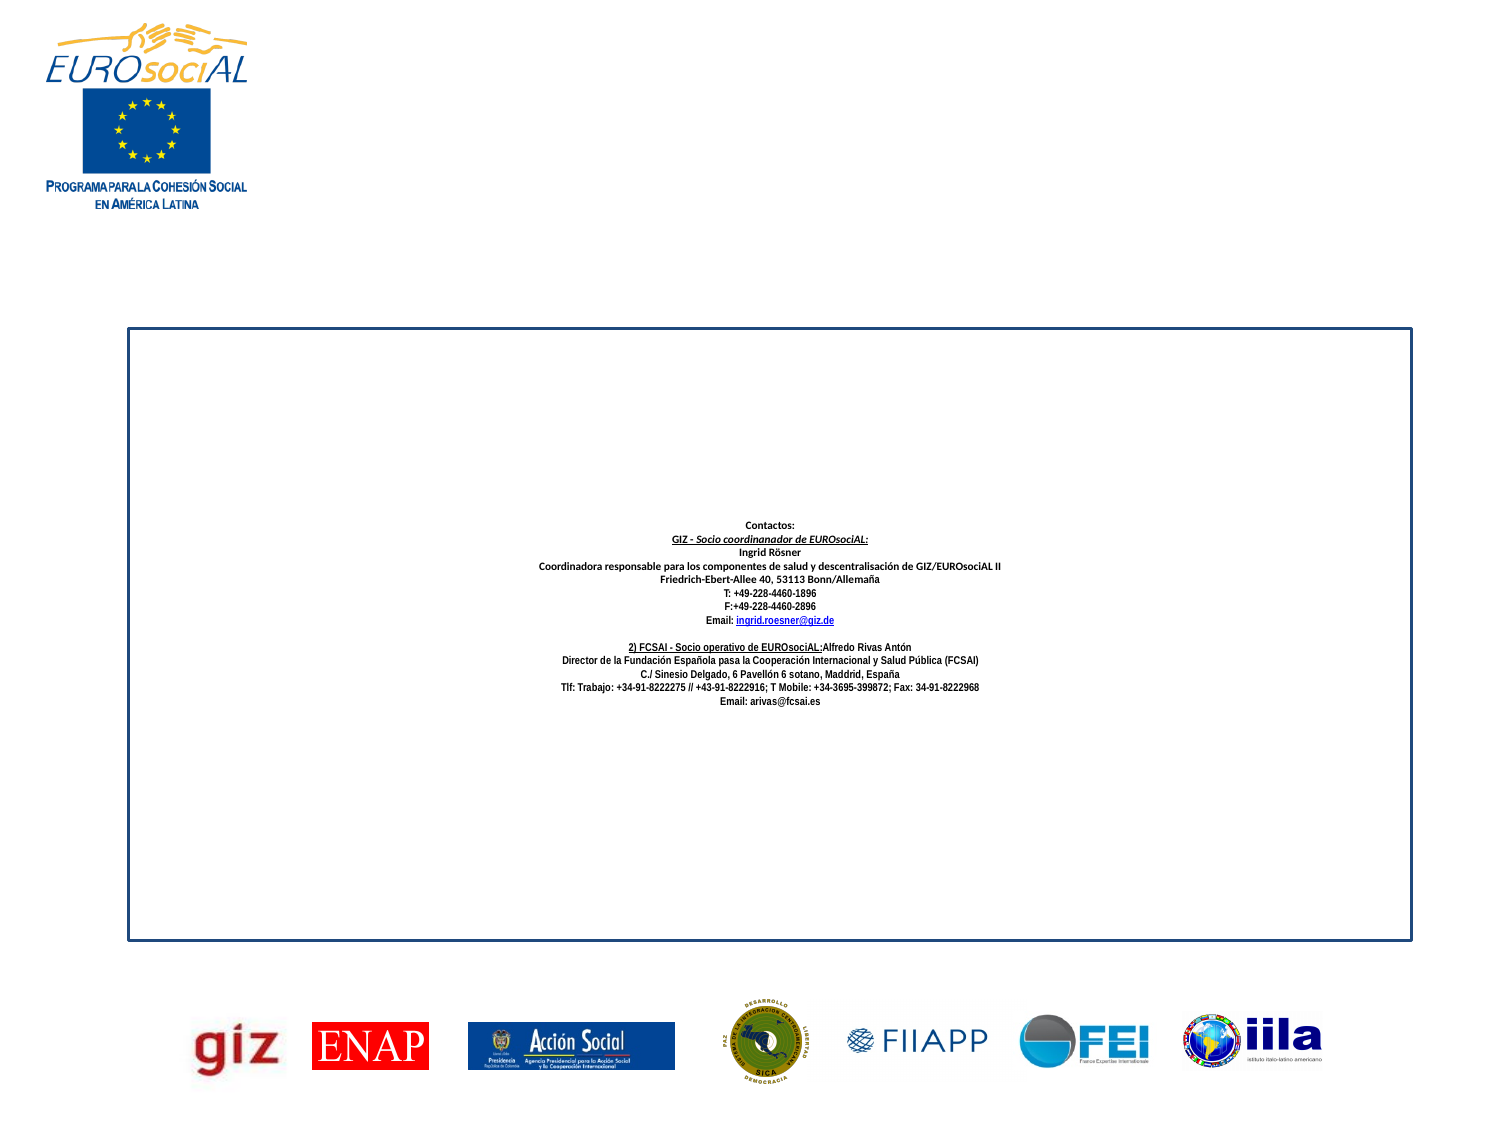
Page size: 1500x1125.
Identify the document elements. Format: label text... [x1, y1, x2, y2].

picture [163, 995, 1323, 1106]
picture [46, 23, 247, 209]
title Contactos: GIZ - Socio coordinanador de EUROsociAL: Ingrid Rösner Coordinadora responsable para los componentes de salud y descentralisación de GIZ/EUROsociAL II Friedrich-Ebert-Allee 40, 53113 Bonn/Allemaña T: +49-228-4460-1896 F:+49-228-4460-2896 Email: ingrid.roesner@giz.de 2) FCSAI - Socio operativo de EUROsociAL:Alfredo Rivas Antón Director de la Fundación Española pasa la Cooperación Internacional y Salud Pública (FCSAI) C./ Sinesio Delgado, 6 Pavellón 6 sotano, Maddrid, España Tlf: Trabajo: +34-91-8222275 // +43-91-8222916; T Mobile: +34-3695-399872; Fax: 34-91-8222968 Email: arivas@fcsai.es [128, 328, 1412, 941]
